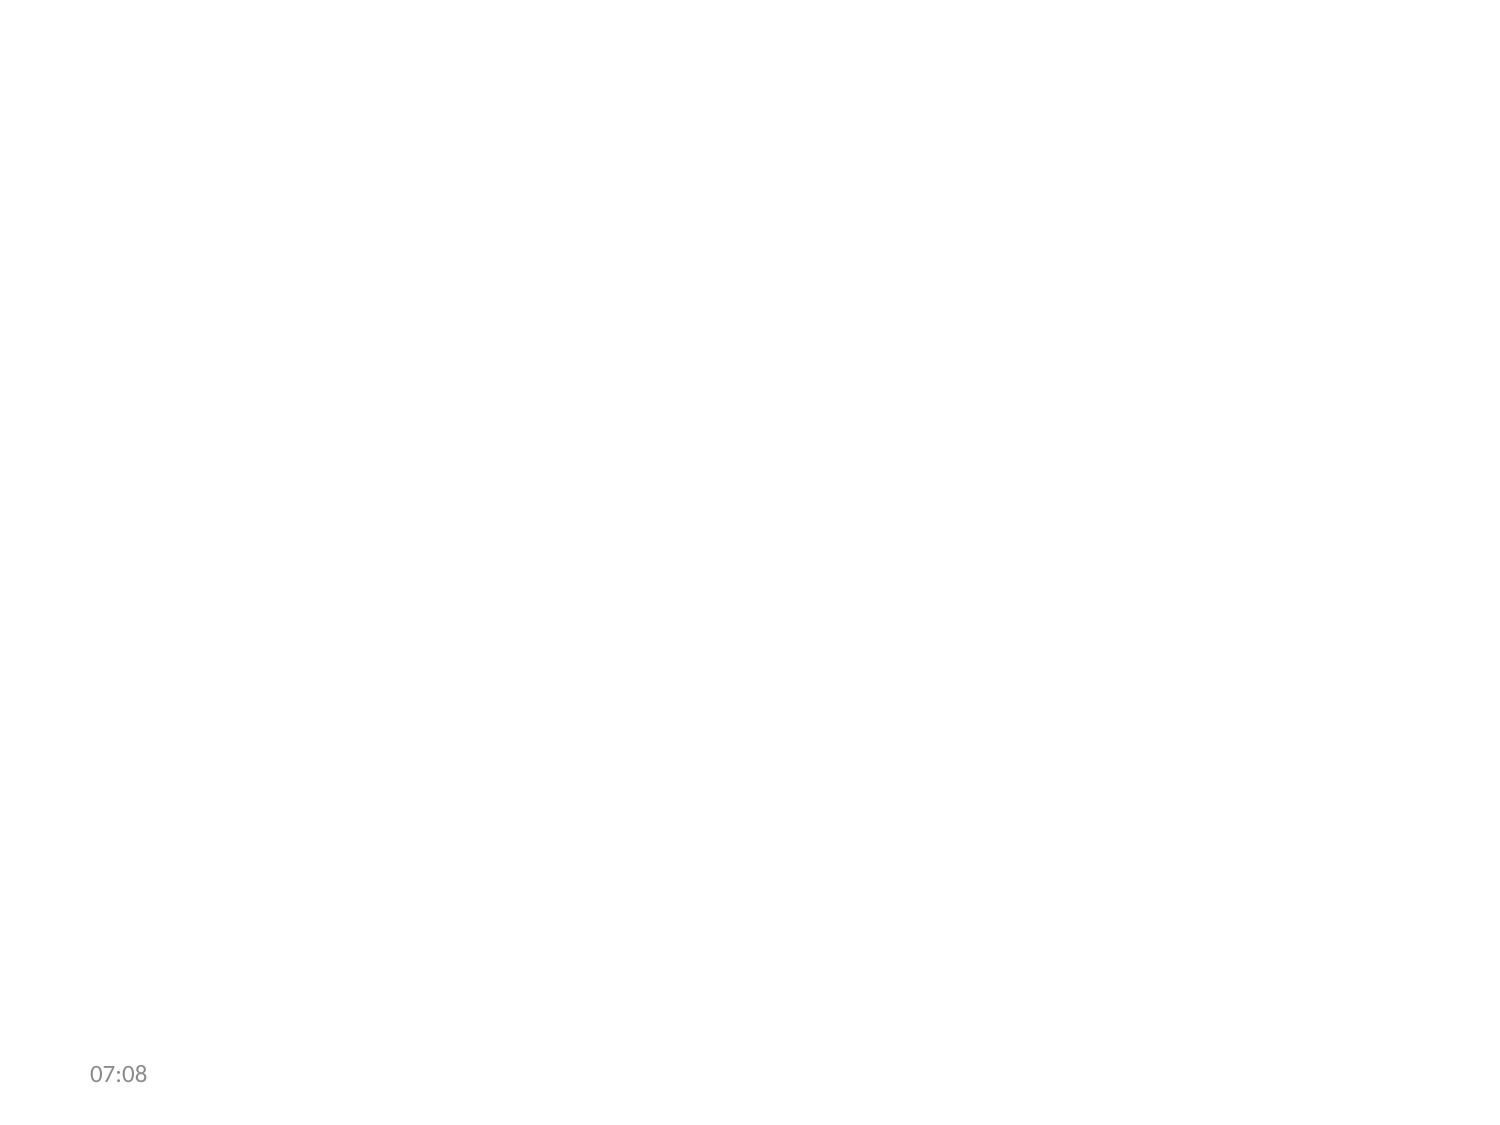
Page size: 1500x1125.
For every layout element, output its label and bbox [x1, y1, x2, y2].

slide_number [75, 1042, 425, 1103]
